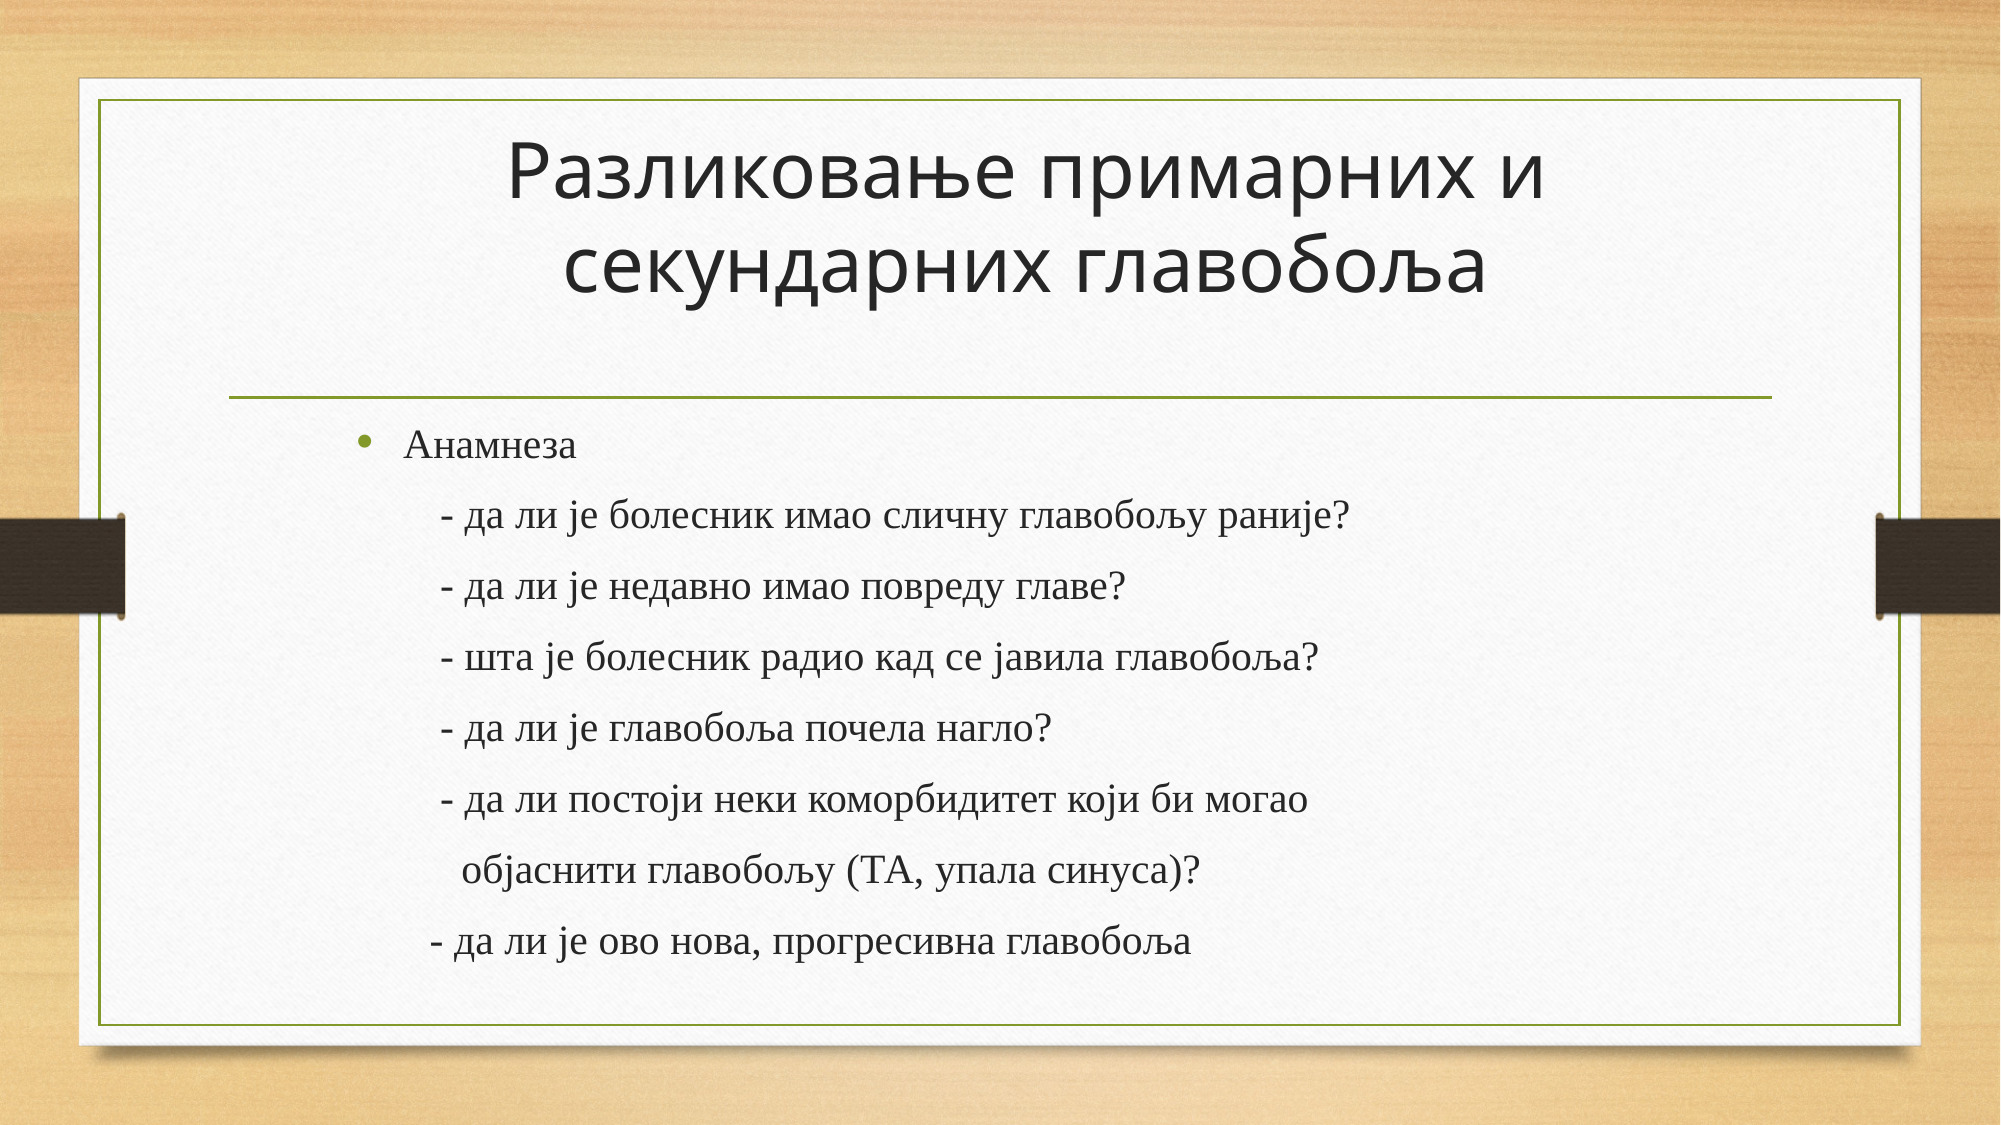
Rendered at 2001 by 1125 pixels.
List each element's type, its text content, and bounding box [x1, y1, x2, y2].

title Разликовање примарних и секундарних главобоља [338, 112, 1715, 317]
picture [0, 0, 2001, 1125]
list Анамнеза - да ли је болесник имао сличну главобољу раније? - да ли је недавно имао повреду главе? - шта је болесник радио кад се јавила главобоља? - да ли је главобоља почела нагло? - да ли постоји неки коморбидитет који би могао објаснити главобољу (ТА, упала синуса)? - да ли је ово нова, прогресивна главобоља [341, 408, 1627, 1012]
